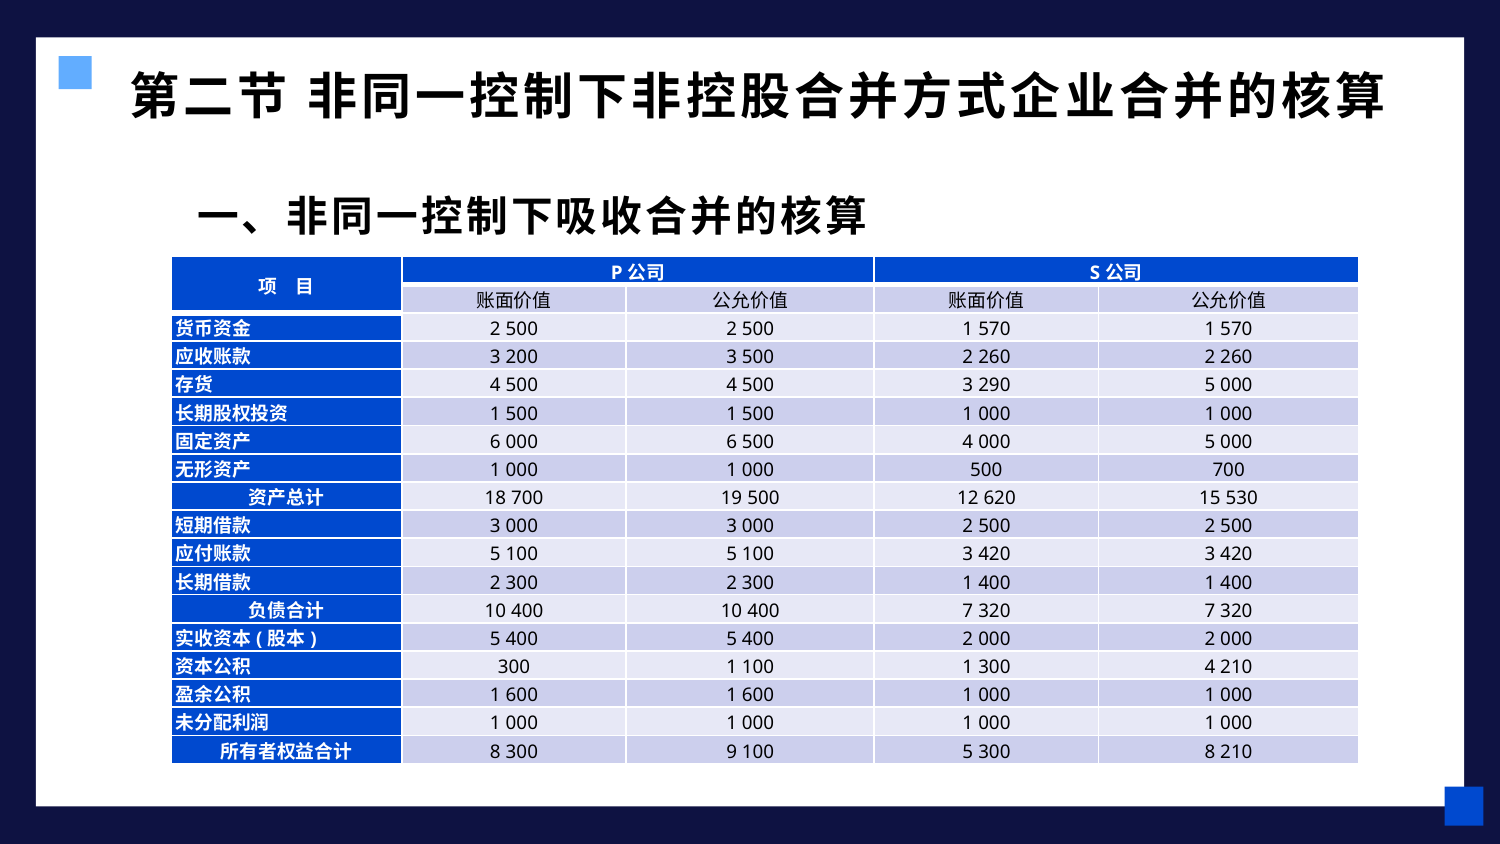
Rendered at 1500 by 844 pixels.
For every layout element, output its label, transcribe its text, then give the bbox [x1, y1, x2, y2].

table_cell 12 620 [875, 483, 1098, 509]
table_cell 1 500 [627, 398, 873, 425]
table_cell 固定资产 [172, 426, 401, 453]
table_cell 5 000 [1099, 370, 1358, 396]
table_cell 账面价值 [875, 287, 1098, 312]
table_cell 5 100 [627, 539, 873, 566]
table_cell 3 500 [627, 342, 873, 368]
table_cell 3 000 [627, 511, 873, 537]
table_cell 700 [1099, 455, 1358, 481]
table_header S公司 [875, 257, 1358, 282]
table_cell 1 400 [1099, 567, 1358, 594]
table_cell 4 000 [875, 426, 1098, 453]
table_cell 资产总计 [172, 483, 401, 509]
table_cell 无形资产 [172, 455, 401, 481]
table_cell 1 000 [627, 708, 873, 735]
table_cell 2 500 [403, 314, 625, 340]
table_cell 1 000 [875, 708, 1098, 735]
table_cell 7 320 [1099, 595, 1358, 622]
table_cell 2 000 [1099, 624, 1358, 650]
table_cell 500 [875, 455, 1098, 481]
table_cell 2 000 [875, 624, 1098, 650]
table_cell 公允价值 [1099, 287, 1358, 312]
table_cell 3 000 [403, 511, 625, 537]
table_cell 3 420 [1099, 539, 1358, 566]
table_cell 1 300 [875, 652, 1098, 678]
table_cell 8 300 [403, 736, 625, 763]
table_cell 1 000 [1099, 708, 1358, 735]
list 一、非同一控制下吸收合并的核算 [157, 179, 1343, 604]
table_cell 1 000 [403, 708, 625, 735]
table_cell 1 500 [403, 398, 625, 425]
table_cell 1 000 [627, 455, 873, 481]
table_cell 应收账款 [172, 342, 401, 368]
table_cell 负债合计 [172, 595, 401, 622]
table_cell 未分配利润 [172, 708, 401, 735]
table_cell 1 600 [403, 680, 625, 706]
table_cell 5 100 [403, 539, 625, 566]
table_cell 所有者权益合计 [172, 736, 401, 763]
table_cell 19 500 [627, 483, 873, 509]
table_cell 5 000 [1099, 426, 1358, 453]
table_cell 6 000 [403, 426, 625, 453]
table_cell 1 000 [1099, 398, 1358, 425]
table_cell 长期股权投资 [172, 398, 401, 425]
table_cell 5 300 [875, 736, 1098, 763]
table_cell 3 290 [875, 370, 1098, 396]
table_cell 10 400 [627, 595, 873, 622]
table_cell 2 500 [875, 511, 1098, 537]
table_cell 2 260 [875, 342, 1098, 368]
table_cell 15 530 [1099, 483, 1358, 509]
table_cell 8 210 [1099, 736, 1358, 763]
table_cell 1 000 [1099, 680, 1358, 706]
table_cell 2 500 [1099, 511, 1358, 537]
table_cell 1 000 [875, 680, 1098, 706]
table_cell 实收资本(股本) [172, 624, 401, 650]
table_cell 盈余公积 [172, 680, 401, 706]
table_cell 3 420 [875, 539, 1098, 566]
table_cell 4 210 [1099, 652, 1358, 678]
table_cell 2 300 [627, 567, 873, 594]
table_cell 3 200 [403, 342, 625, 368]
table_cell 7 320 [875, 595, 1098, 622]
table_header 项 目 [172, 257, 401, 310]
table_cell 18 700 [403, 483, 625, 509]
table_cell 存货 [172, 370, 401, 396]
table_cell 1 570 [1099, 314, 1358, 340]
table_cell 资本公积 [172, 652, 401, 678]
table_header P公司 [403, 257, 873, 282]
table_cell 5 400 [627, 624, 873, 650]
table_cell 货币资金 [172, 316, 401, 340]
table_cell 公允价值 [627, 287, 873, 312]
table_cell 2 500 [627, 314, 873, 340]
table_cell 5 400 [403, 624, 625, 650]
table_cell 1 570 [875, 314, 1098, 340]
table_cell 9 100 [627, 736, 873, 763]
table_cell 1 100 [627, 652, 873, 678]
table_cell 1 000 [403, 455, 625, 481]
table_cell 长期借款 [172, 567, 401, 594]
table_cell 300 [403, 652, 625, 678]
table_cell 10 400 [403, 595, 625, 622]
table_cell 4 500 [403, 370, 625, 396]
table_cell 1 400 [875, 567, 1098, 594]
table_cell 2 300 [403, 567, 625, 594]
table_cell 4 500 [627, 370, 873, 396]
table_cell 2 260 [1099, 342, 1358, 368]
table_cell 6 500 [627, 426, 873, 453]
title 第二节 非同一控制下非控股合并方式企业合并的核算 [100, 43, 1412, 133]
table_cell 账面价值 [403, 287, 625, 312]
table_cell 应付账款 [172, 539, 401, 566]
table_cell 1 000 [875, 398, 1098, 425]
table_cell 短期借款 [172, 511, 401, 537]
table_cell 1 600 [627, 680, 873, 706]
